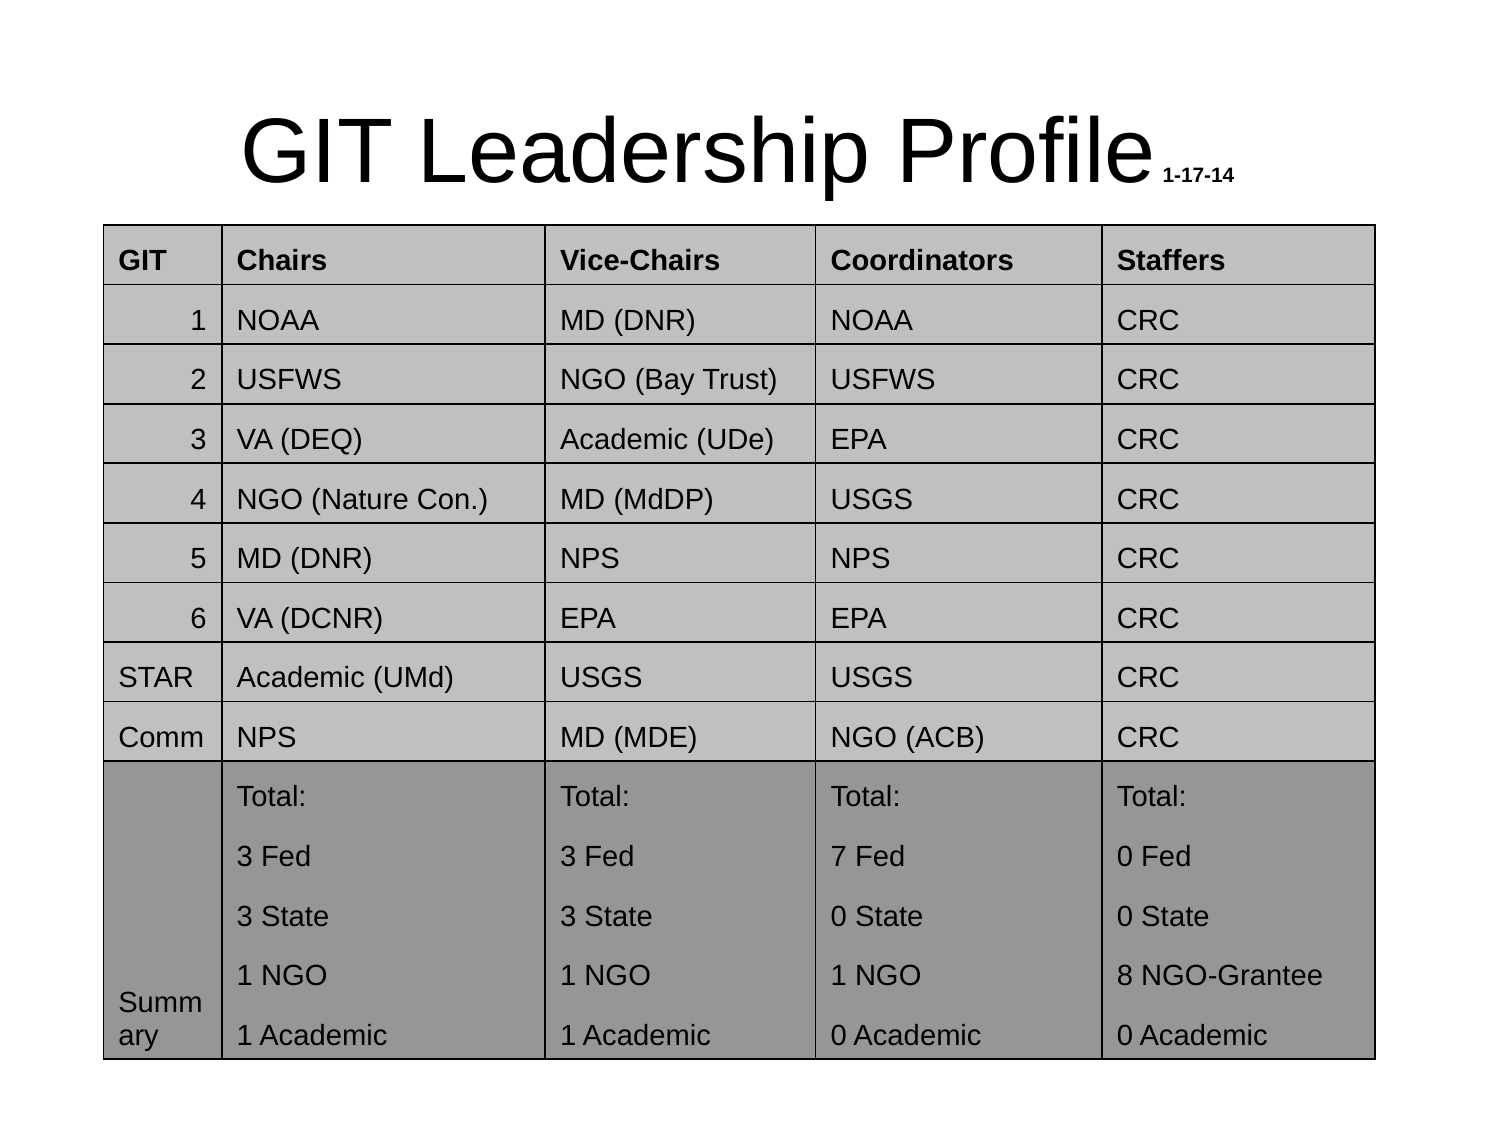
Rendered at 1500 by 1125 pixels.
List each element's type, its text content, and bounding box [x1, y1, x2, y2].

table_cell CRC [1103, 524, 1374, 582]
table_cell 2 [104, 345, 221, 403]
table_header Vice-Chairs [546, 226, 815, 284]
table_cell NPS [223, 702, 544, 760]
table_cell Summary [104, 762, 221, 1058]
table_cell EPA [546, 583, 815, 641]
table_cell EPA [816, 583, 1101, 641]
table_cell CRC [1103, 583, 1374, 641]
table_cell 8 NGO-Grantee [1103, 940, 1374, 999]
table_cell MD (DNR) [546, 285, 815, 343]
table_cell 0 State [816, 880, 1101, 940]
table_cell USGS [816, 643, 1101, 701]
table_cell MD (DNR) [223, 524, 544, 582]
table_cell NGO (Nature Con.) [223, 464, 544, 522]
table_cell 0 State [1103, 880, 1374, 940]
table_cell 1 NGO [223, 940, 544, 999]
table_cell 3 State [223, 880, 544, 940]
table_cell 3 Fed [546, 821, 815, 880]
table_cell USGS [546, 643, 815, 701]
table_cell NPS [546, 524, 815, 582]
table_cell CRC [1103, 405, 1374, 462]
table_cell USGS [816, 464, 1101, 522]
table_cell Total: [223, 762, 544, 821]
table_cell MD (MdDP) [546, 464, 815, 522]
table_cell 0 Fed [1103, 821, 1374, 880]
table_cell Total: [1103, 762, 1374, 821]
table_cell CRC [1103, 285, 1374, 343]
table_cell MD (MDE) [546, 702, 815, 760]
table_cell Total: [816, 762, 1101, 821]
table_cell 1 Academic [546, 999, 815, 1058]
table_cell VA (DCNR) [223, 583, 544, 641]
table_cell CRC [1103, 345, 1374, 403]
table_cell Comm [104, 702, 221, 760]
table_cell Total: [546, 762, 815, 821]
table_cell Academic (UMd) [223, 643, 544, 701]
table_cell NGO (Bay Trust) [546, 345, 815, 403]
title GIT Leadership Profile 1-17-14 [99, 24, 1376, 267]
table_cell 4 [104, 464, 221, 522]
table_cell 3 Fed [223, 821, 544, 880]
table_cell 6 [104, 583, 221, 641]
table_cell 1 [104, 285, 221, 343]
table_cell VA (DEQ) [223, 405, 544, 462]
table_cell STAR [104, 643, 221, 701]
table_cell 3 [104, 405, 221, 462]
table_cell CRC [1103, 643, 1374, 701]
table_cell Academic (UDe) [546, 405, 815, 462]
table_cell NOAA [816, 285, 1101, 343]
table_cell 1 NGO [546, 940, 815, 999]
table_header GIT [104, 226, 221, 284]
table_cell 5 [104, 524, 221, 582]
table_cell USFWS [223, 345, 544, 403]
table_cell 3 State [546, 880, 815, 940]
table_cell USFWS [816, 345, 1101, 403]
table_header Coordinators [816, 226, 1101, 284]
table_header Staffers [1103, 226, 1374, 284]
table_cell CRC [1103, 702, 1374, 760]
table_cell EPA [816, 405, 1101, 462]
table_cell 7 Fed [816, 821, 1101, 880]
table_cell CRC [1103, 464, 1374, 522]
table_cell NPS [816, 524, 1101, 582]
table_cell 0 Academic [1103, 999, 1374, 1058]
table_cell NOAA [223, 285, 544, 343]
table_cell NGO (ACB) [816, 702, 1101, 760]
table_cell 0 Academic [816, 999, 1101, 1058]
table_cell 1 Academic [223, 999, 544, 1058]
table_header Chairs [223, 226, 544, 284]
table_cell 1 NGO [816, 940, 1101, 999]
